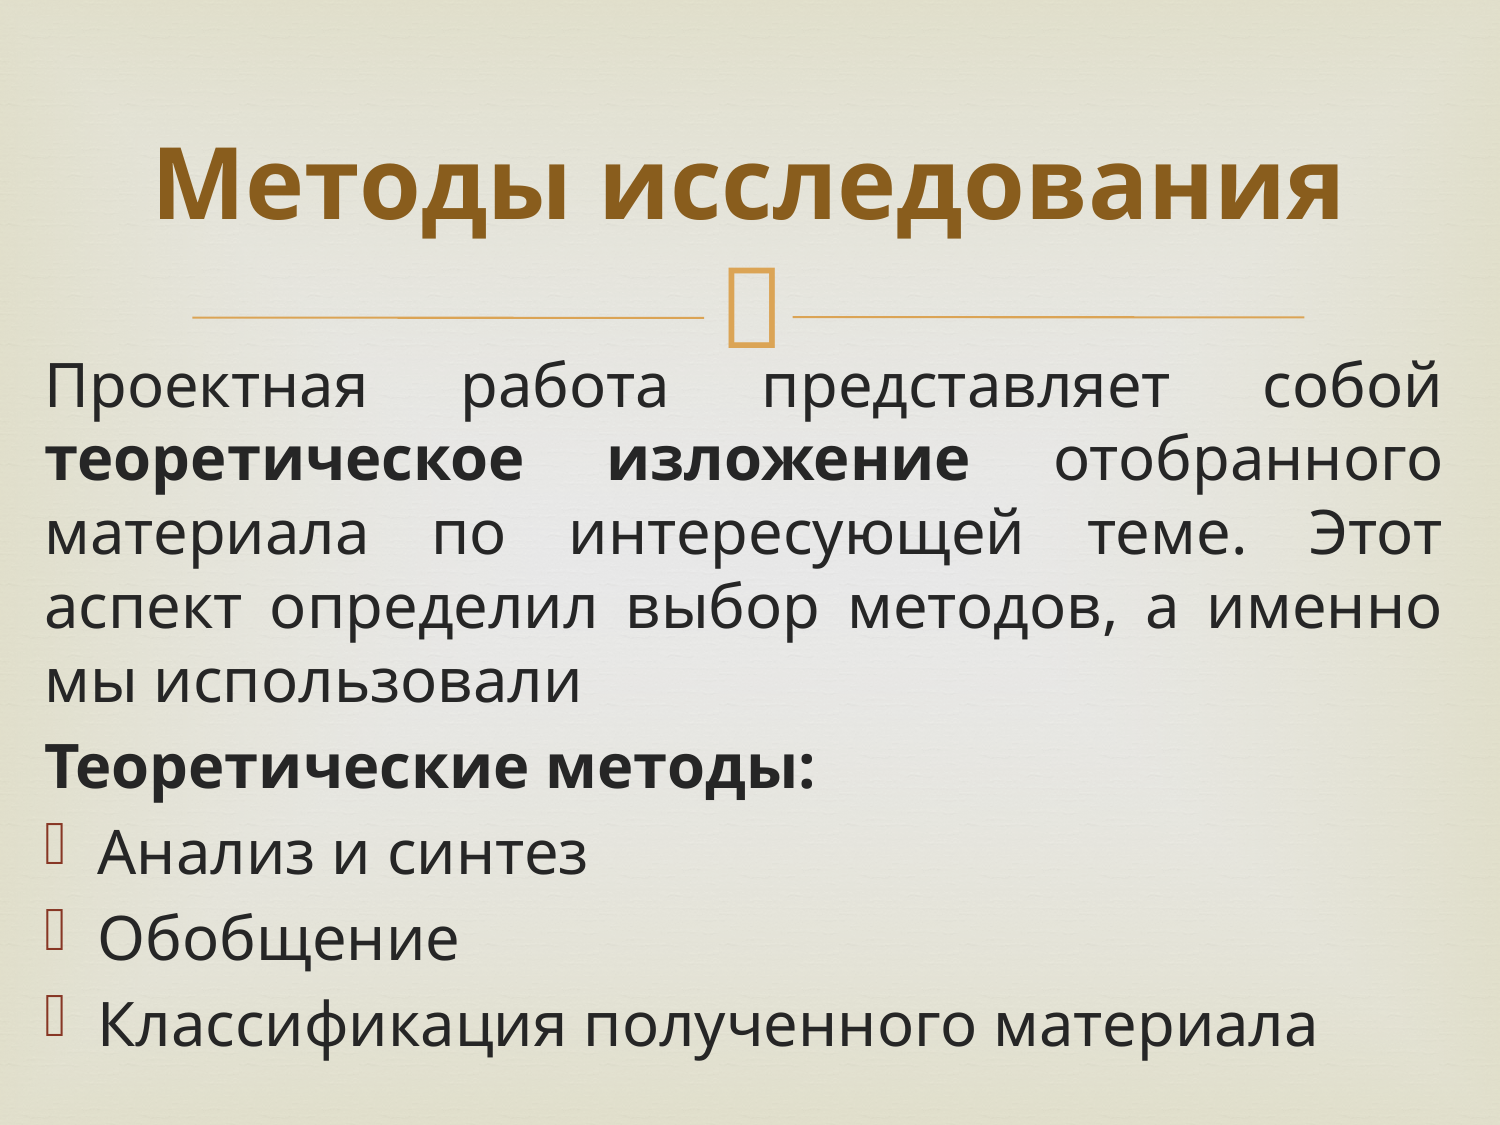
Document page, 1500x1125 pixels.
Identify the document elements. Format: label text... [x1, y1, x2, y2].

list Проектная работа представляет собой теоретическое изложение отобранного материала по интересующей теме. Этот аспект определил выбор методов, а именно мы использовали Теоретические методы: Анализ и синтез Обобщение Классификация полученного материала [29, 338, 1459, 1071]
title Методы исследования [112, 93, 1386, 267]
